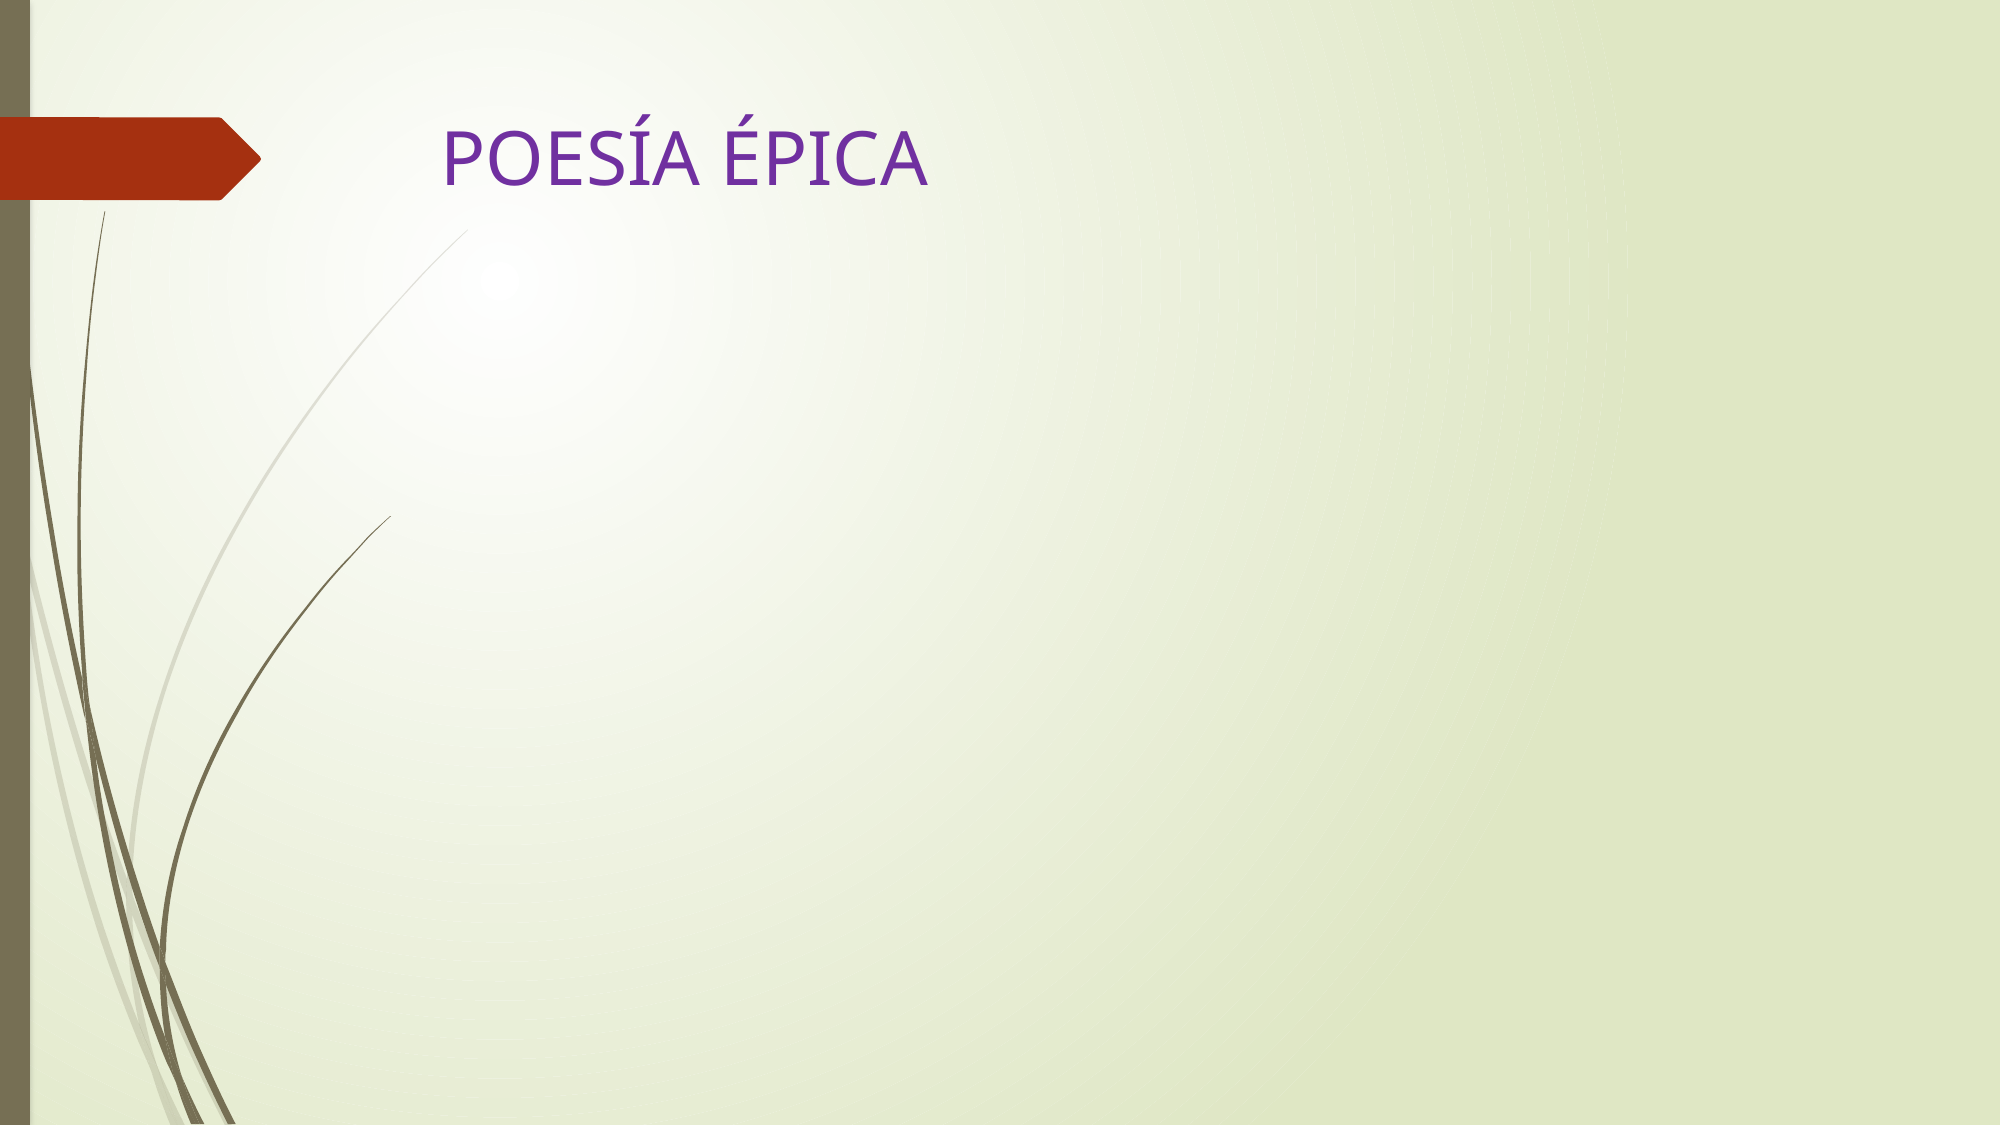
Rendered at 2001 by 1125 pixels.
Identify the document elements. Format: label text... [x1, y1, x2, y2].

title POESÍA ÉPICA [425, 102, 1888, 313]
